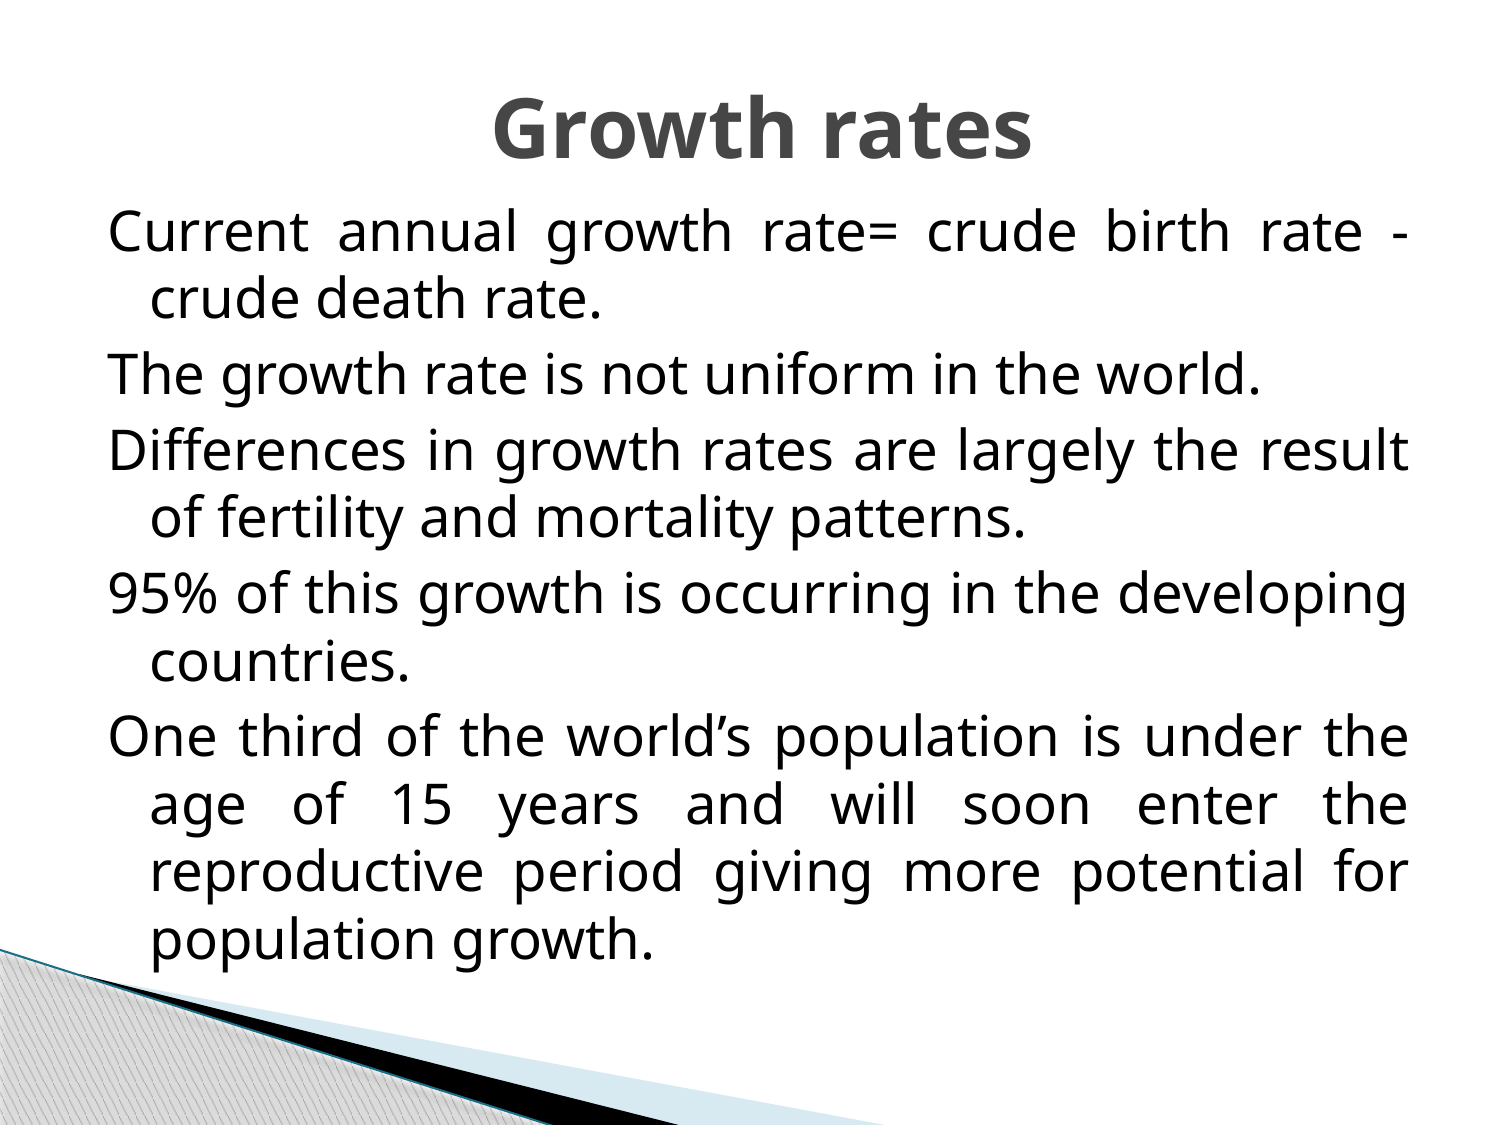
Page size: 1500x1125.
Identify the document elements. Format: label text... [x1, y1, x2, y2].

list Current annual growth rate= crude birth rate - crude death rate. The growth rate is not uniform in the world. Differences in growth rates are largely the result of fertility and mortality patterns. 95% of this growth is occurring in the developing countries. One third of the world’s population is under the age of 15 years and will soon enter the reproductive period giving more potential for population growth. [75, 187, 1425, 1125]
title Growth rates [87, 24, 1438, 225]
